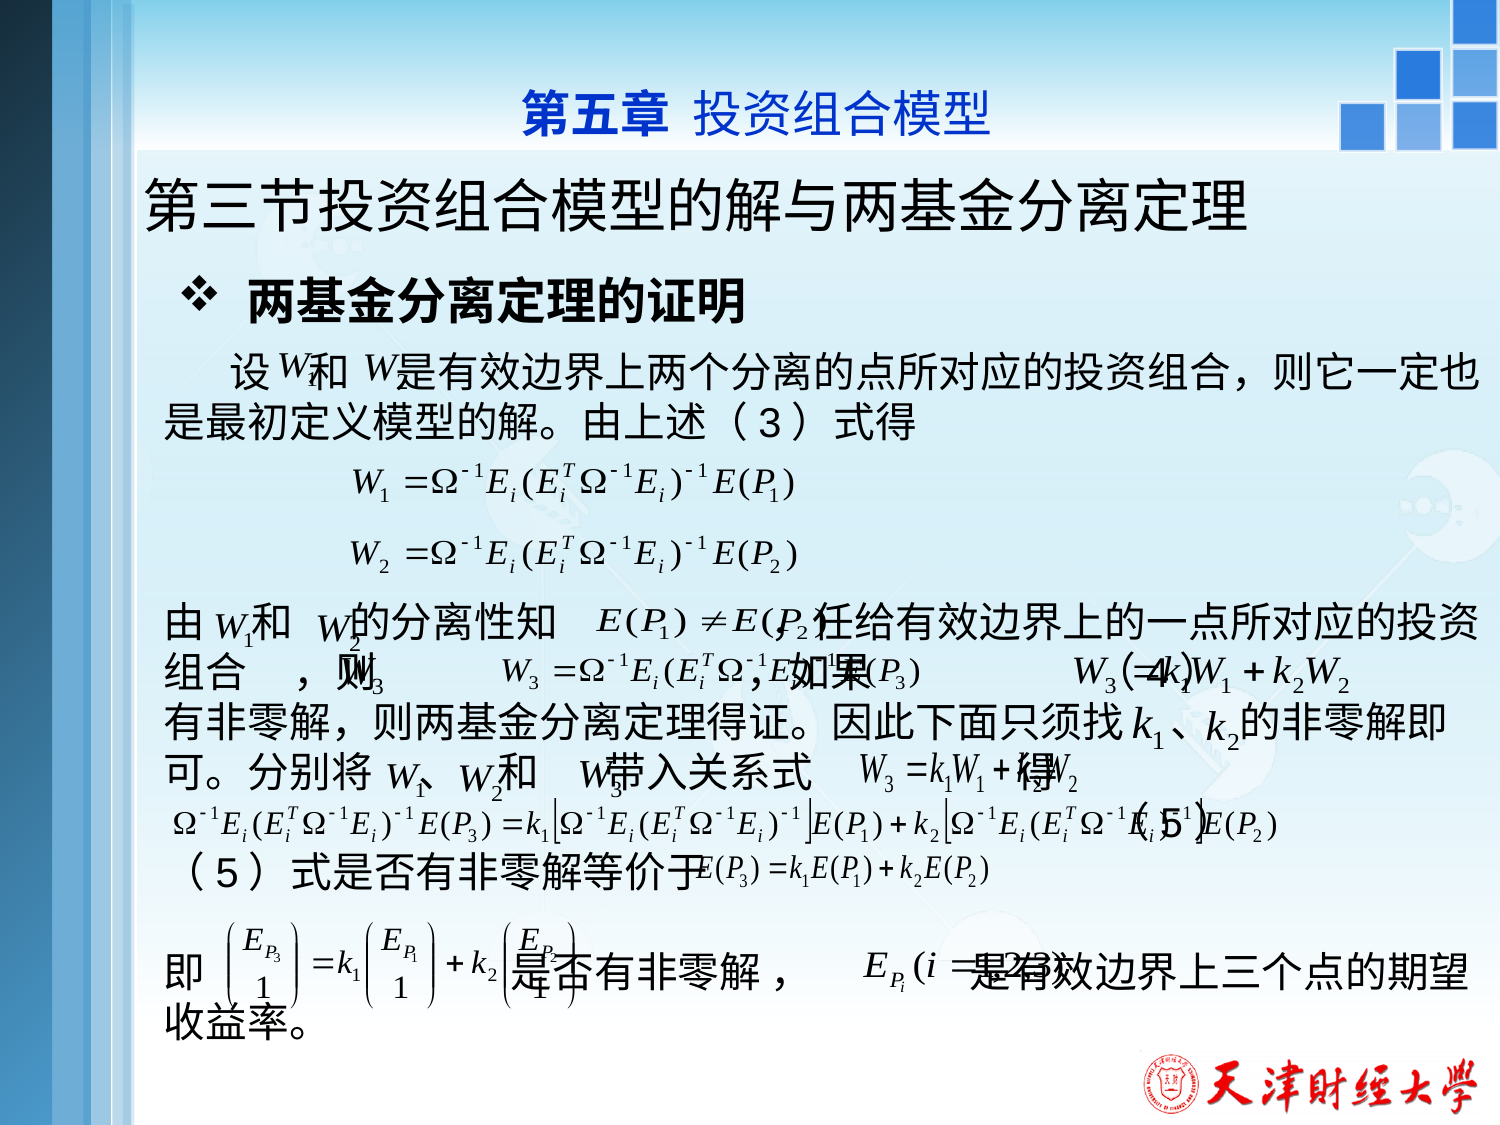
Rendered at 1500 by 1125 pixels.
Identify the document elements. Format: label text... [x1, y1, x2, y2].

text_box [497, 644, 928, 698]
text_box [359, 340, 416, 397]
text_box 设 和 是有效边界上两个分离的点所对应的投资组合，则它一定也是最初定义模型的解。由上述（3）式得 由 和 的分离性知 ，任给有效边界上的一点所对应的投资组合 ，则 ，如果 （4） 有非零解，则两基金分离定理得证。因此下面只须找 、 的非零解即可。分别将 、 和 带入关系式 得 （5） （5）式是否有非零解等价于 即 是否有非零解 ， 是有效边界上三个点的期望收益率。 [149, 338, 1500, 1125]
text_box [574, 748, 631, 797]
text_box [588, 597, 836, 643]
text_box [690, 845, 995, 896]
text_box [1198, 698, 1248, 758]
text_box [274, 341, 324, 394]
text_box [312, 602, 369, 659]
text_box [1124, 693, 1172, 758]
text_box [856, 940, 1073, 1000]
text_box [855, 739, 1085, 797]
title 第三节投资组合模型的解与两基金分离定理 [127, 154, 1382, 255]
text_box 第五章 投资组合模型 [131, 74, 1382, 150]
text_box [220, 916, 584, 1015]
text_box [210, 602, 261, 654]
text_box [122, 150, 132, 965]
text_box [348, 454, 802, 512]
picture [132, 150, 1337, 154]
picture [132, 150, 1500, 965]
text_box 两基金分离定理的证明 [162, 262, 1152, 338]
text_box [382, 752, 432, 797]
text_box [168, 798, 1282, 851]
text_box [345, 526, 804, 583]
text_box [336, 644, 392, 705]
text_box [454, 752, 511, 797]
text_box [1068, 644, 1358, 704]
